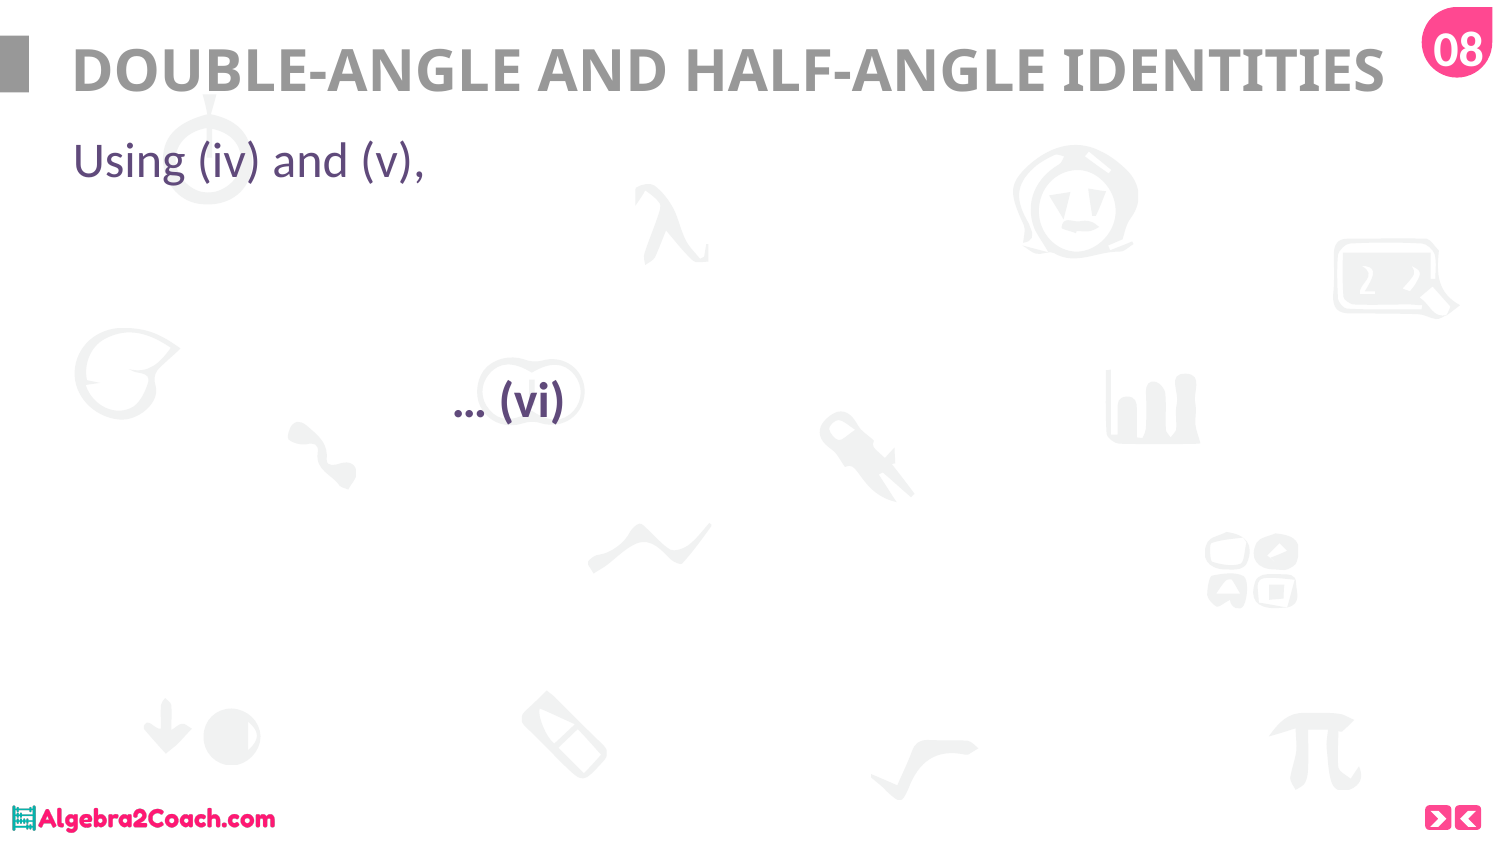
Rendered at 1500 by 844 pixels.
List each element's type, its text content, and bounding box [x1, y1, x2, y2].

picture [10, 803, 277, 835]
text_box 08 [1418, 9, 1500, 85]
title DOUBLE-ANGLE AND HALF-ANGLE IDENTITIES [37, 42, 1419, 94]
